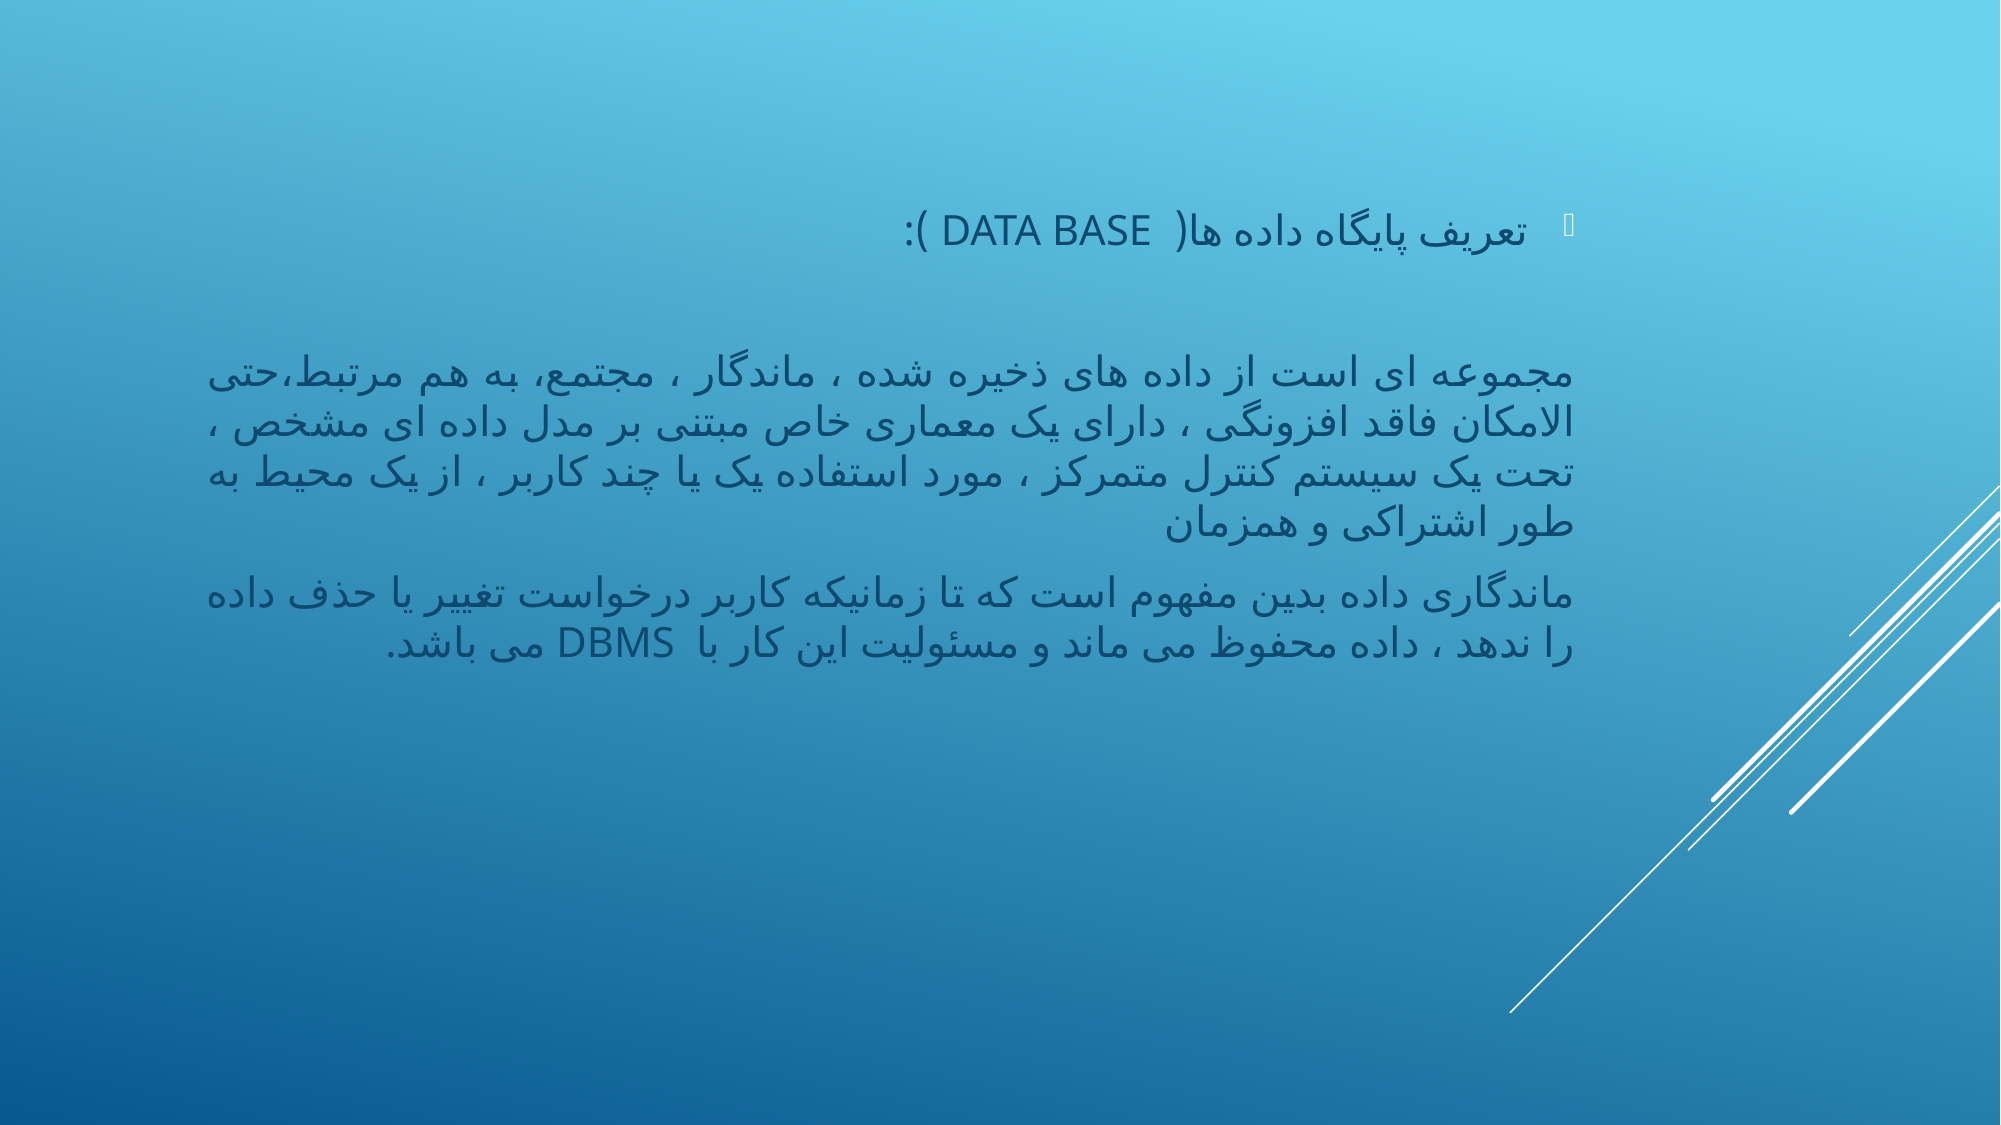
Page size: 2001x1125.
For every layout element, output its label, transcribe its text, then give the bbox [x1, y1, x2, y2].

list تعریف پایگاه داده ها( DATA BASE ): مجموعه ای است از داده های ذخیره شده ، ماندگار ، مجتمع، به هم مرتبط،حتی الامکان فاقد افزونگی ، دارای یک معماری خاص مبتنی بر مدل داده ای مشخص ، تحت یک سیستم کنترل متمرکز ، مورد استفاده یک یا چند کاربر ، از یک محیط به طور اشتراکی و همزمان ماندگاری داده بدین مفهوم است که تا زمانیکه کاربر درخواست تغییر یا حذف داده را ندهد ، داده محفوظ می ماند و مسئولیت این کار با DBMS می باشد. [190, 173, 1591, 767]
